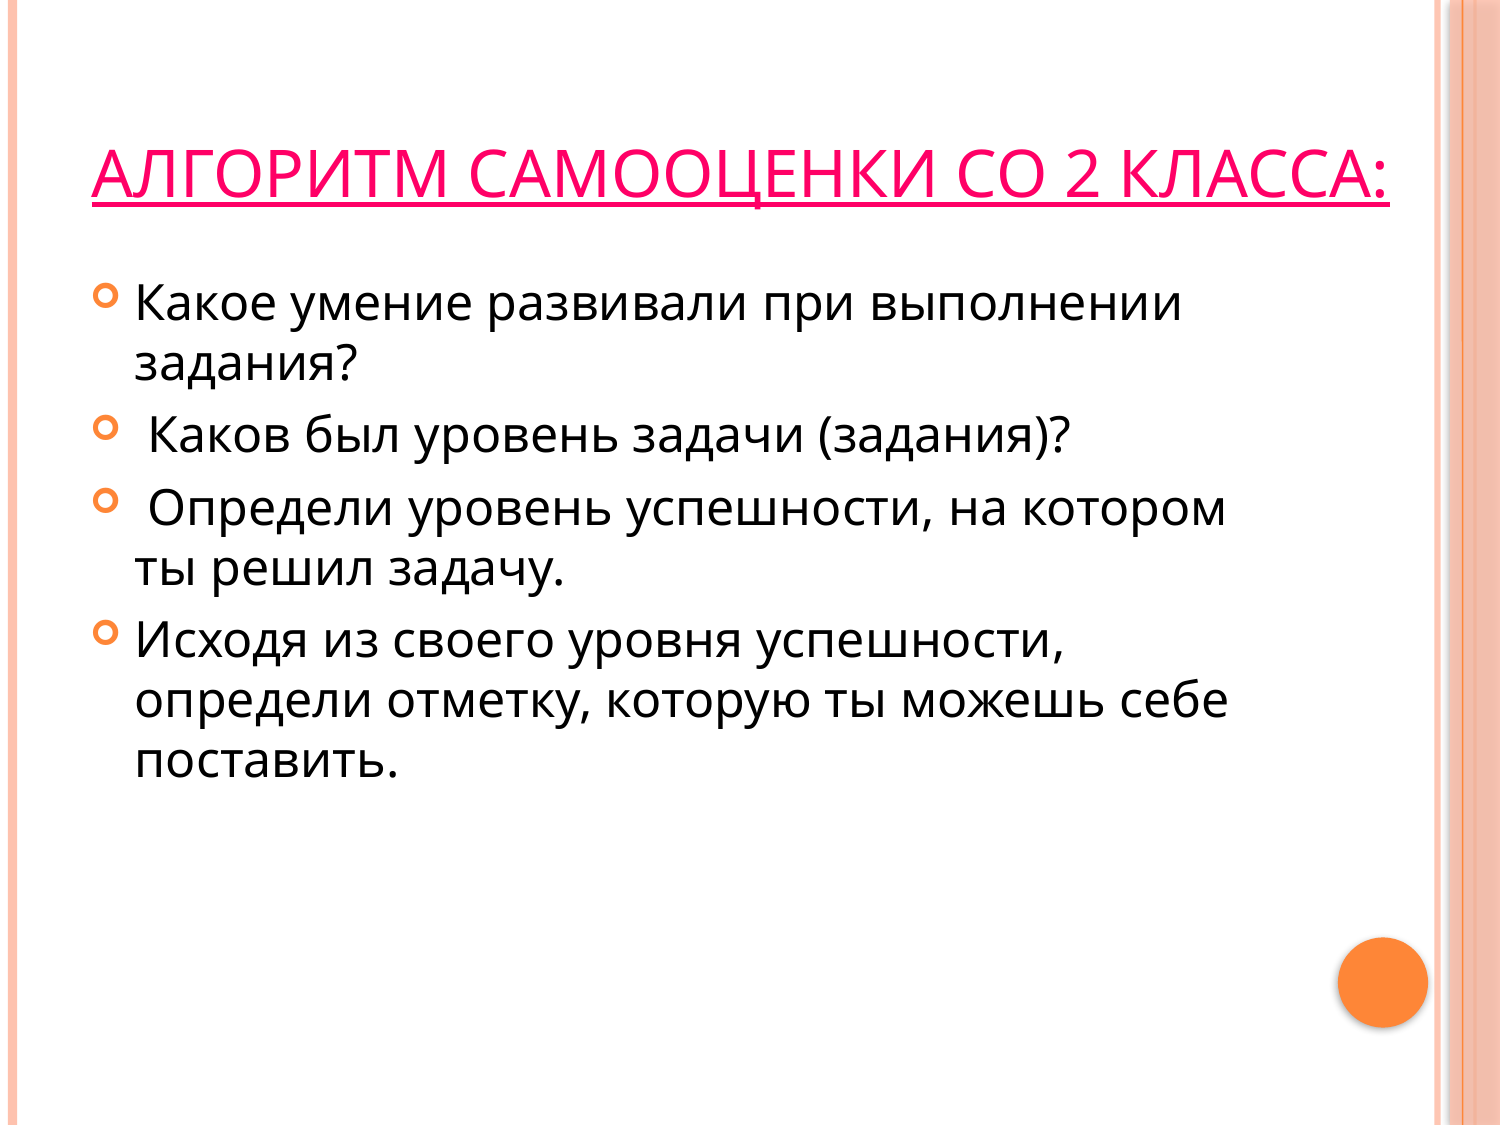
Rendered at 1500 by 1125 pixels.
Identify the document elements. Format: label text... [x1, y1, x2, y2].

list Какое умение развивали при выполнении задания? Каков был уровень задачи (задания)? Определи уровень успешности, на котором ты решил задачу. Исходя из своего уровня успешности, определи отметку, которую ты можешь себе поставить. [74, 262, 1301, 1063]
title Алгоритм самооценки со 2 класса: [76, 78, 1427, 218]
